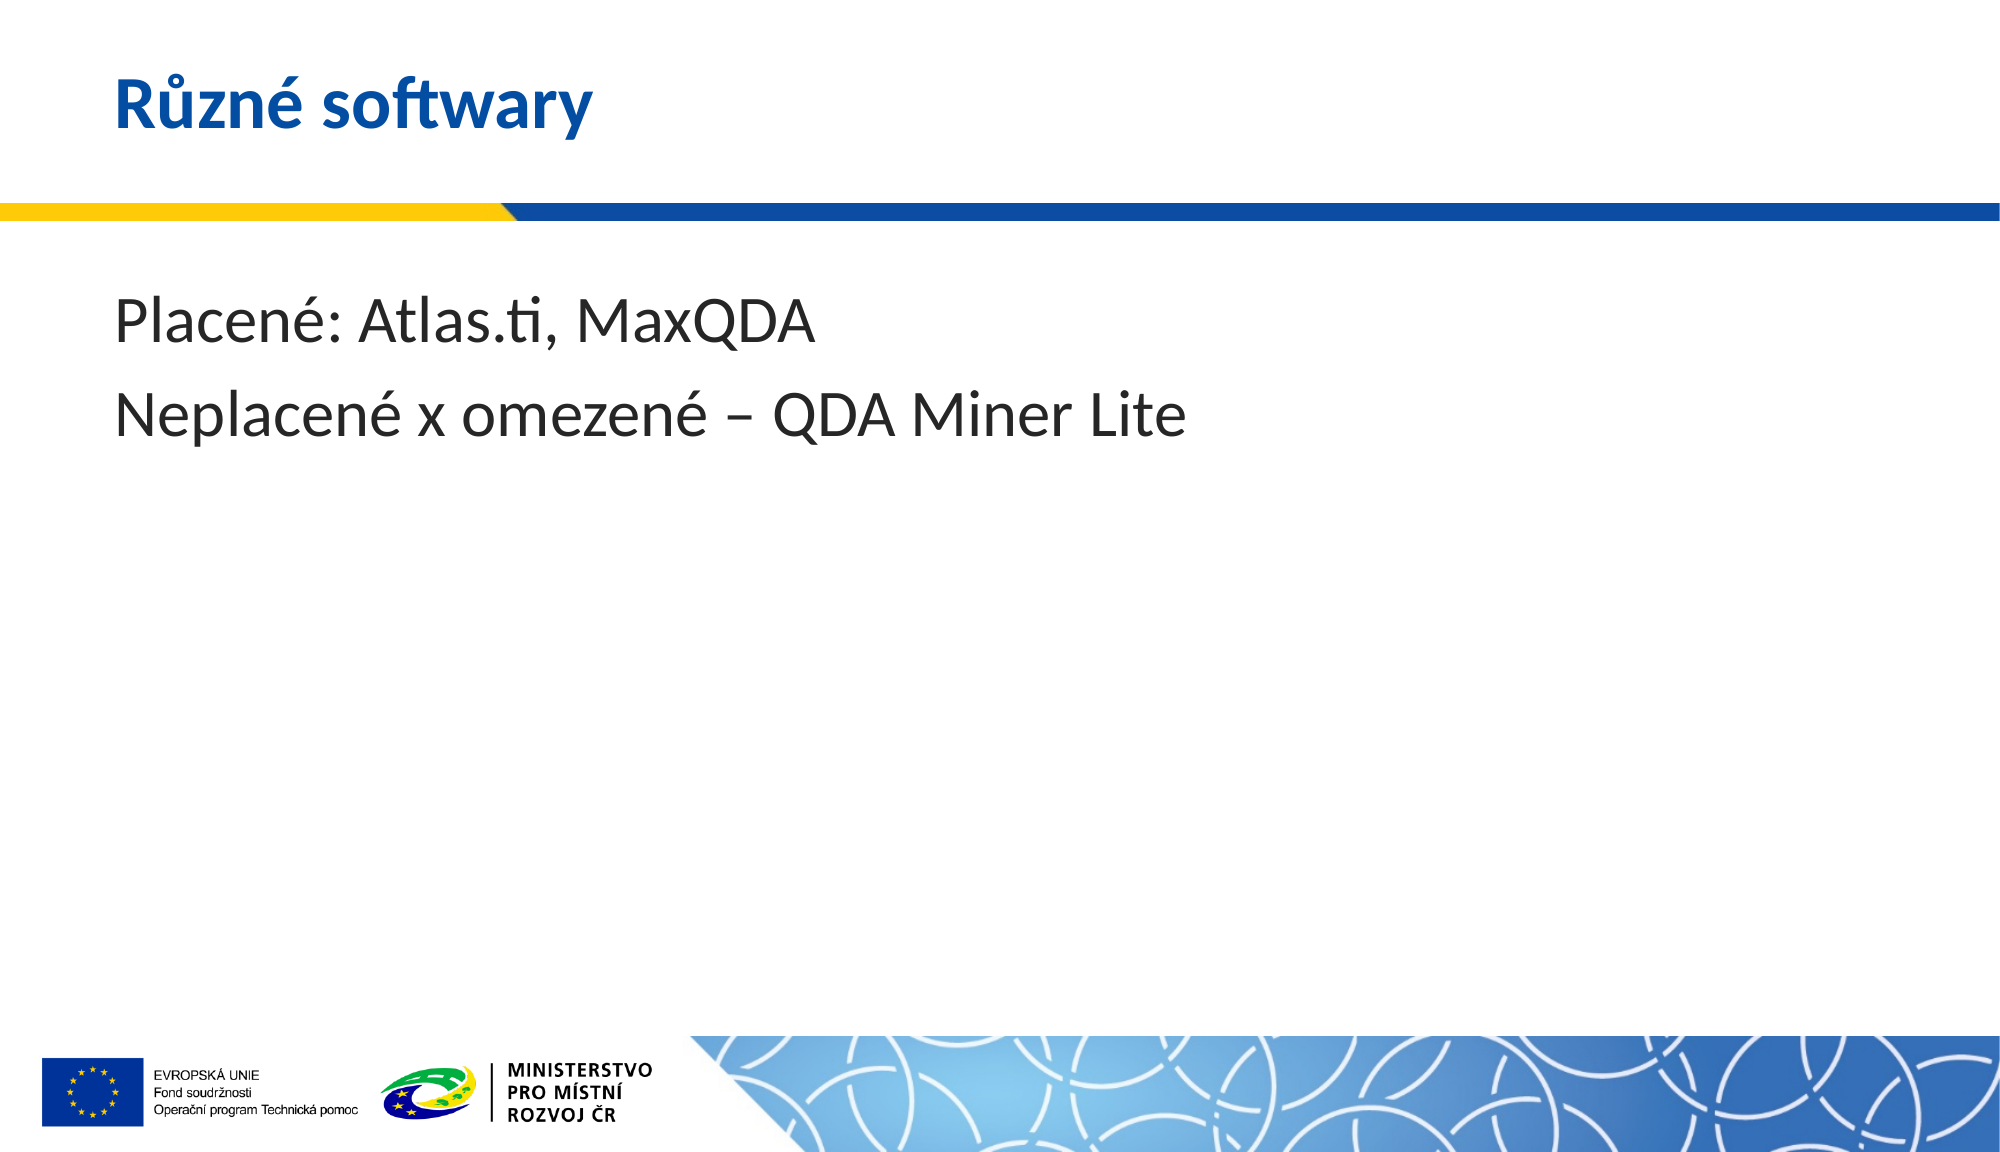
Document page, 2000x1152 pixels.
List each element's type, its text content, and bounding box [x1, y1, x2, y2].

picture [19, 1035, 674, 1149]
picture [0, 203, 2000, 221]
list Placené: Atlas.ti, MaxQDA Neplacené x omezené – QDA Miner Lite [99, 268, 1900, 1029]
title Různé softwary [99, 46, 1900, 198]
picture [680, 1036, 2000, 1152]
